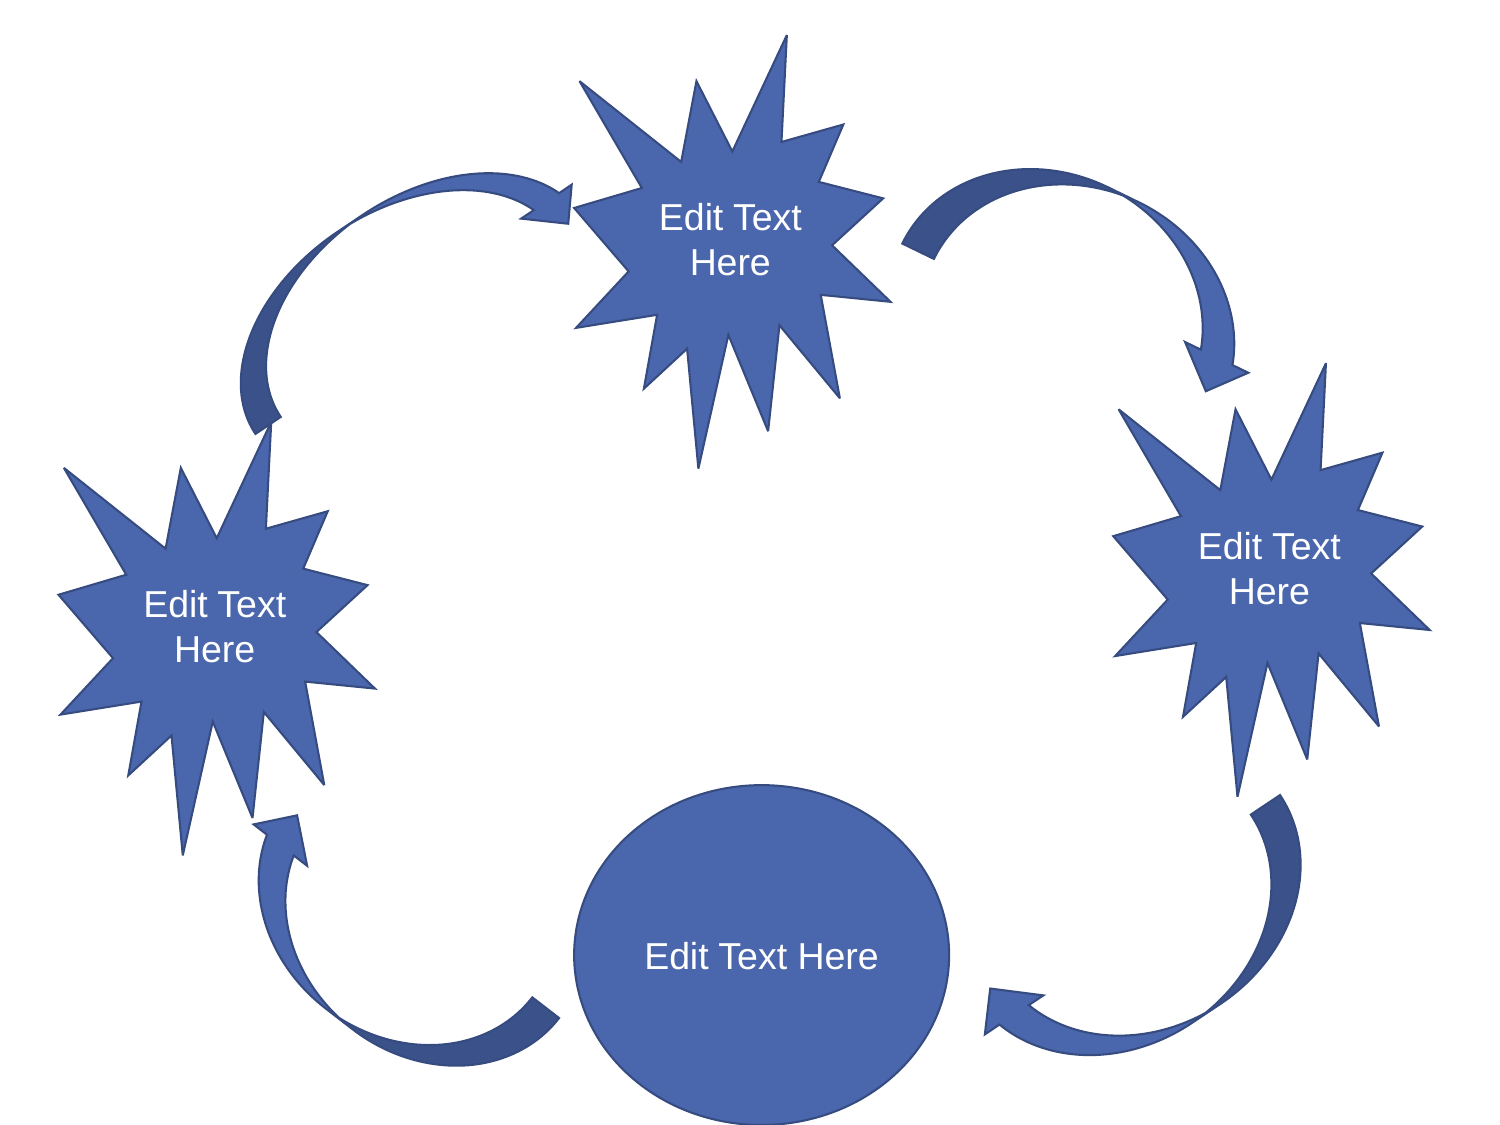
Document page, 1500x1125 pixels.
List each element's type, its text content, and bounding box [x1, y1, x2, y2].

text_box Edit Text Here [573, 784, 951, 1125]
text_box [239, 172, 573, 436]
text_box Edit Text Here [56, 425, 378, 856]
text_box [983, 793, 1302, 1057]
text_box Edit Text Here [1111, 362, 1433, 797]
text_box [900, 168, 1251, 393]
text_box Edit Text Here [572, 34, 894, 469]
text_box [251, 814, 561, 1067]
